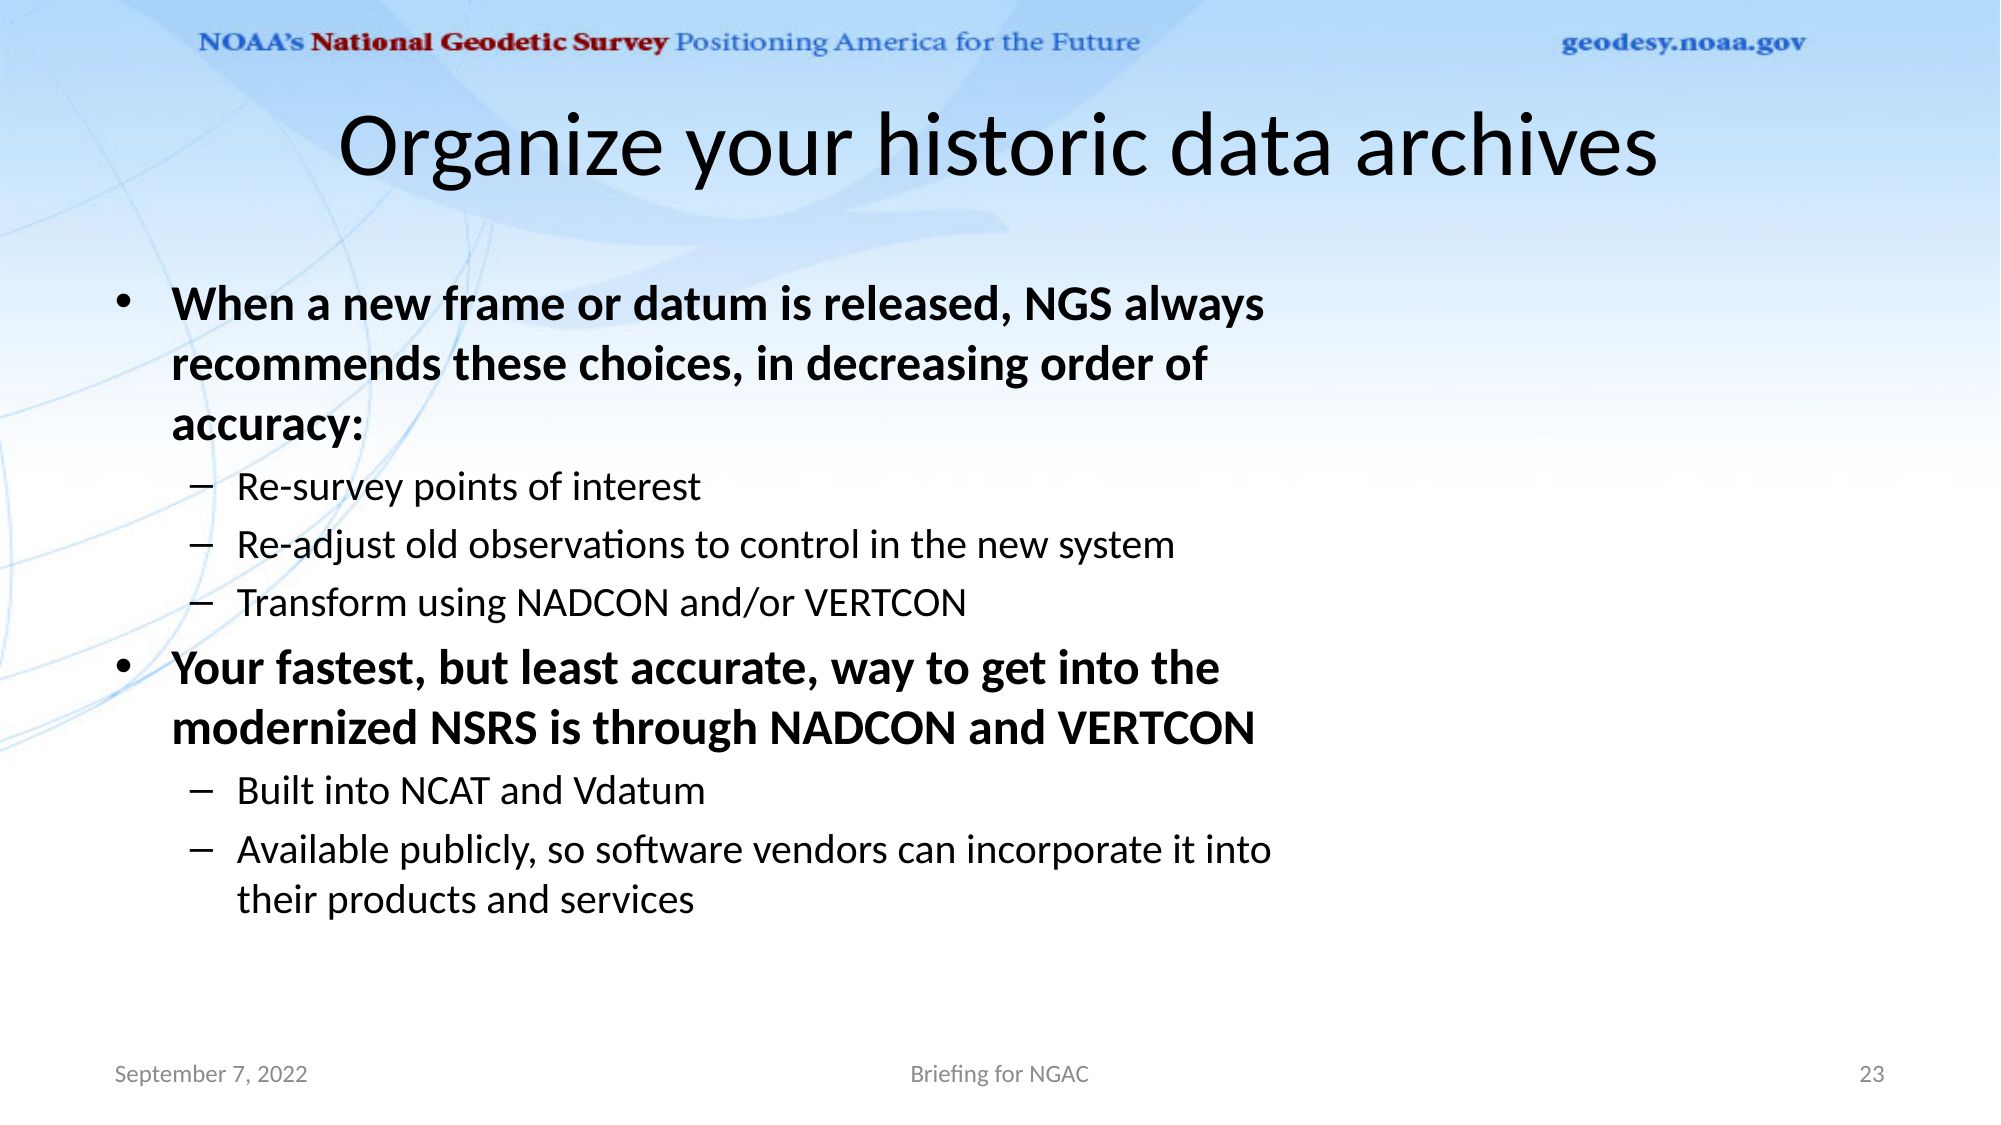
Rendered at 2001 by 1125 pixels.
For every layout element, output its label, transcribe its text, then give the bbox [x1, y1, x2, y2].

title Organize your historic data archives [99, 45, 1900, 233]
list When a new frame or datum is released, NGS always recommends these choices, in decreasing order of accuracy: Re-survey points of interest Re-adjust old observations to control in the new system Transform using NADCON and/or VERTCON Your fastest, but least accurate, way to get into the modernized NSRS is through NADCON and VERTCON Built into NCAT and Vdatum Available publicly, so software vendors can incorporate it into their products and services [99, 262, 1373, 1005]
slide_number 23 [1433, 1042, 1900, 1103]
footer Briefing for NGAC [683, 1042, 1317, 1103]
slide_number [99, 1042, 567, 1103]
picture [0, 0, 2001, 1125]
